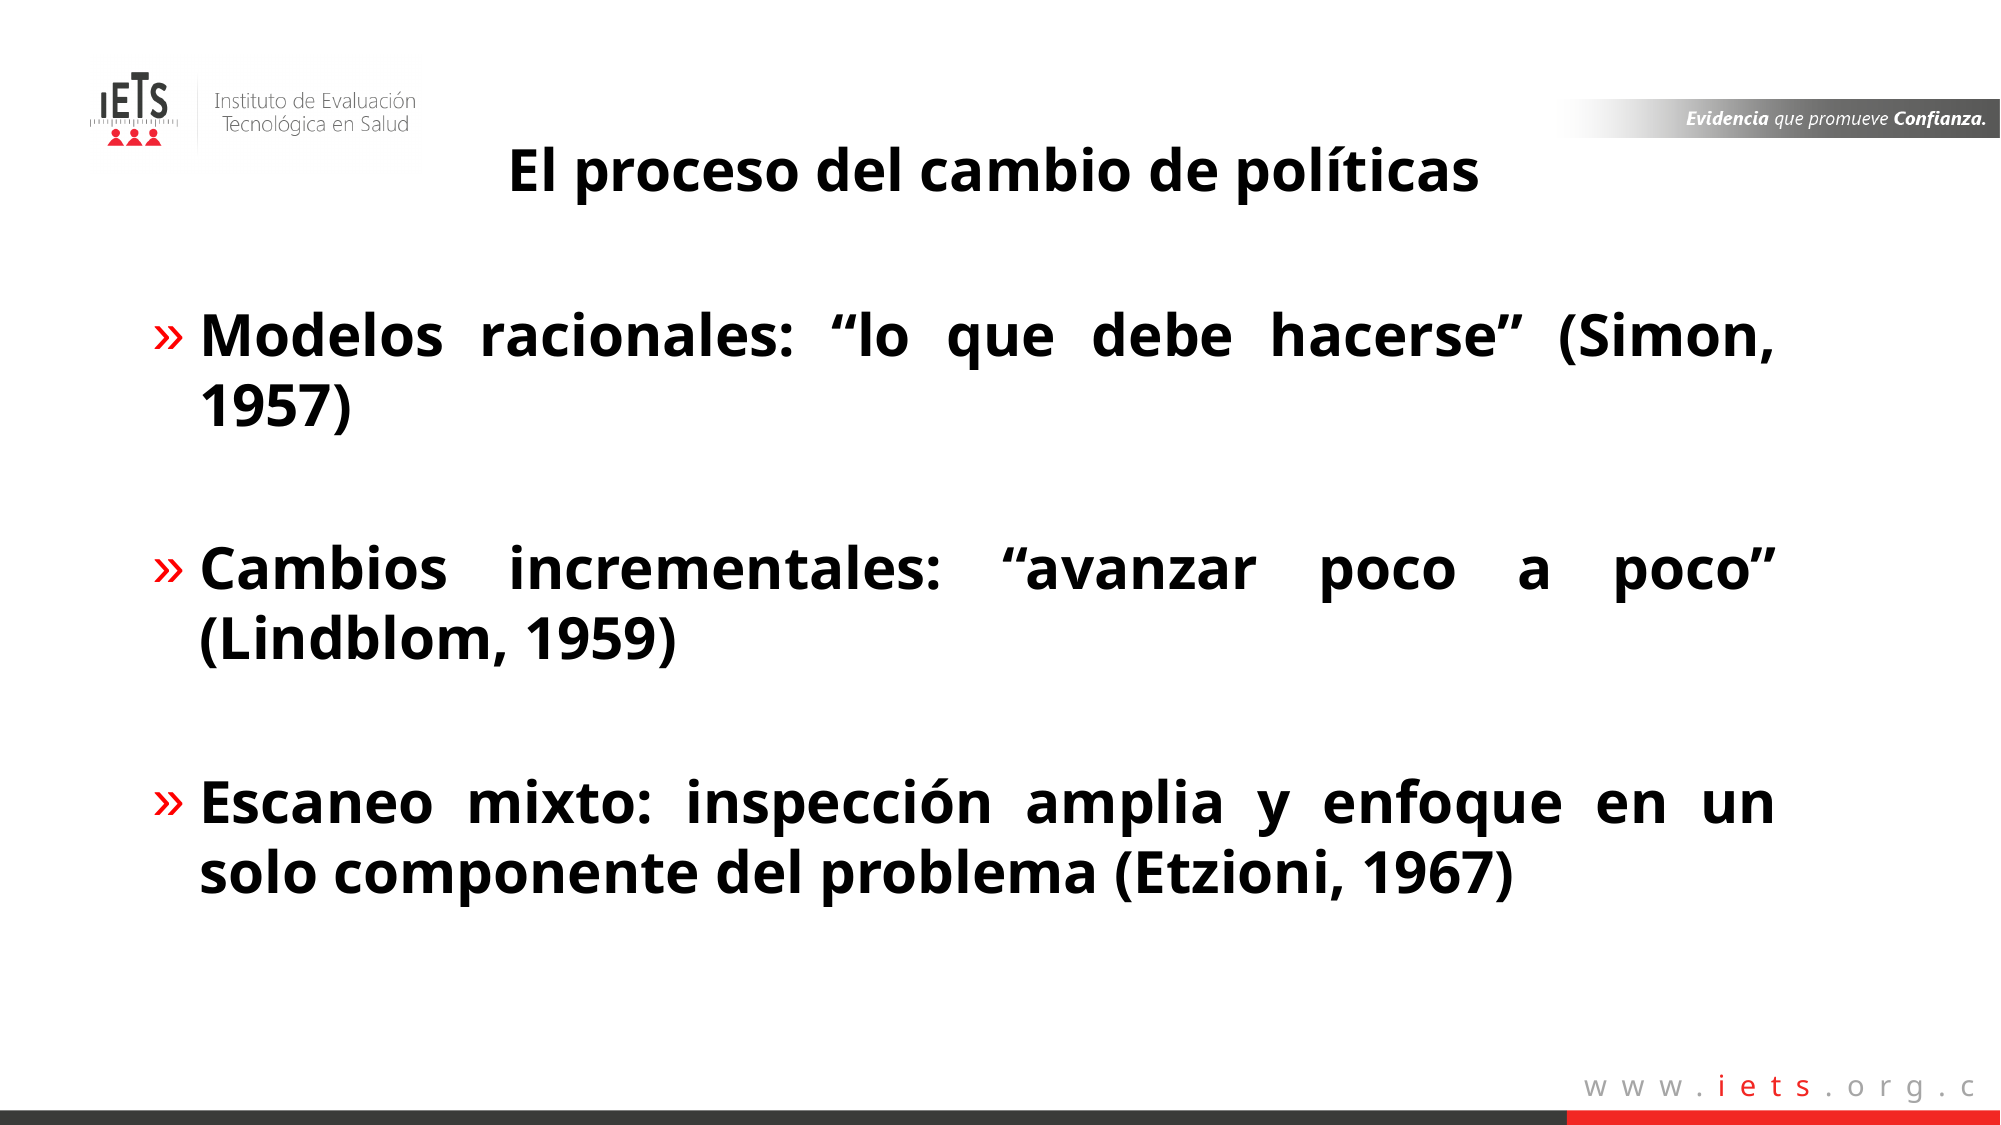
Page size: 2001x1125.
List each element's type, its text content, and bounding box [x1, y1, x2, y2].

picture [1546, 99, 2000, 138]
text_box El proceso del cambio de políticas [362, 125, 1626, 232]
list [131, 302, 1786, 911]
picture [90, 54, 422, 174]
text_box Modelos racionales: “lo que debe hacerse” (Simon, 1957) Cambios incrementales: “avanzar poco a poco” (Lindblom, 1959) Escaneo mixto: inspección amplia y enfoque en un solo componente del problema (Etzioni, 1967) [137, 290, 1792, 899]
